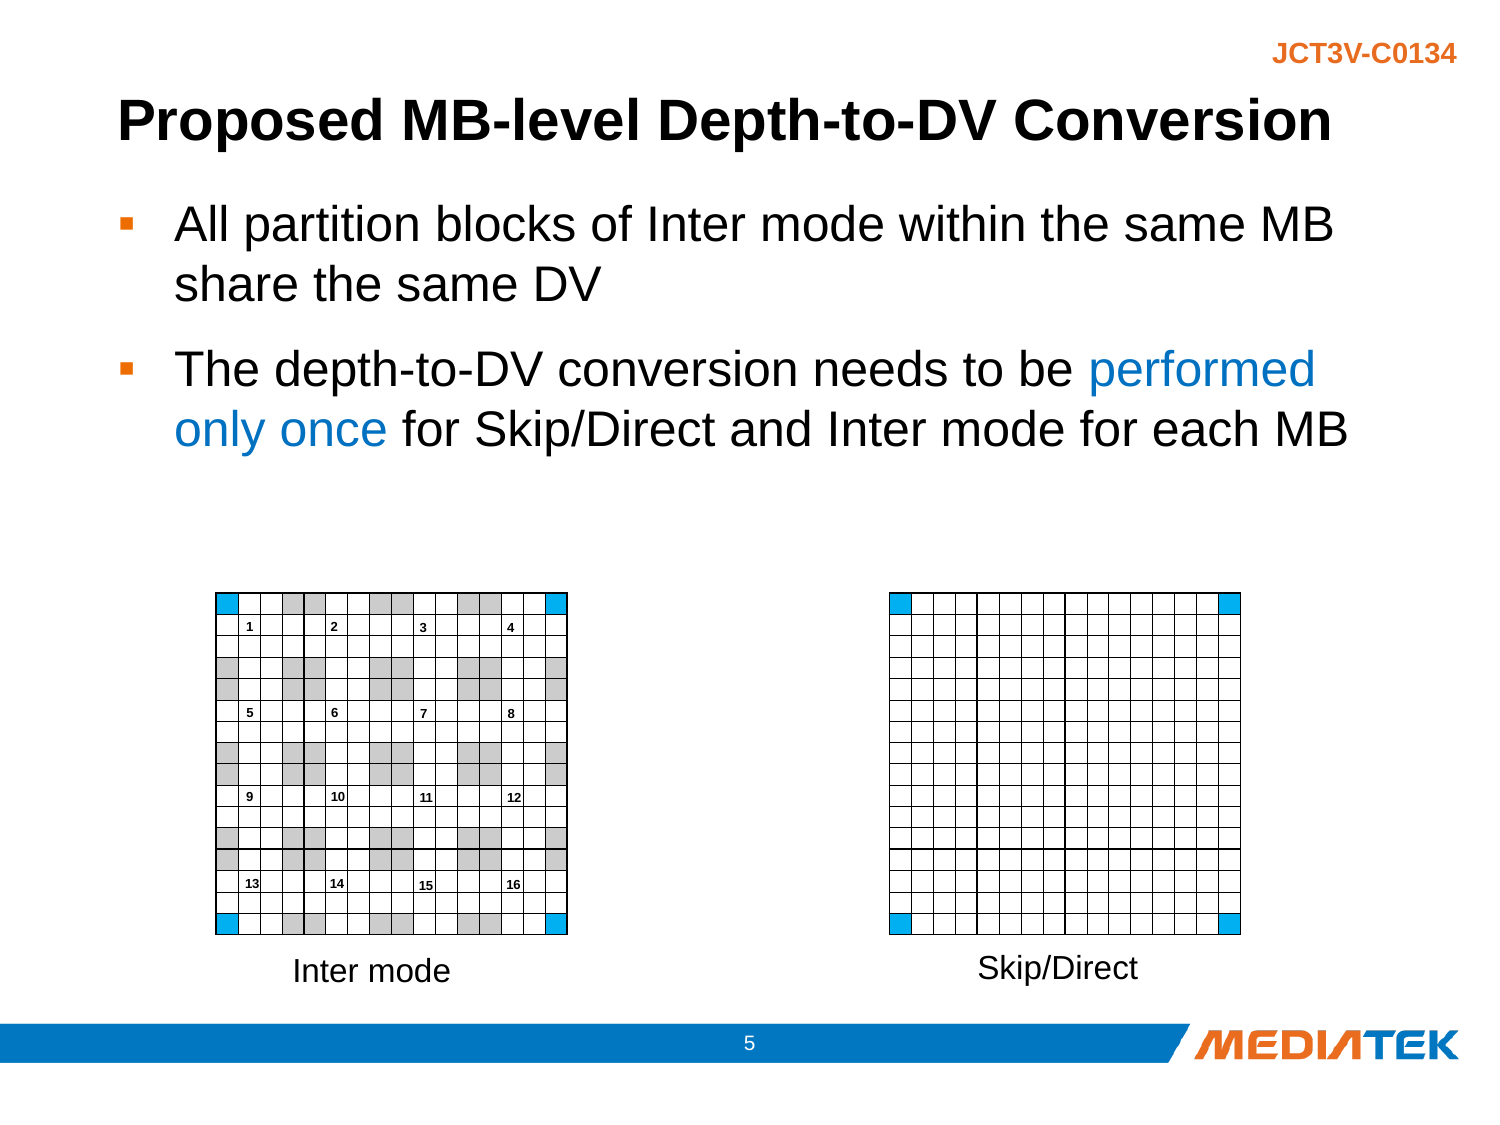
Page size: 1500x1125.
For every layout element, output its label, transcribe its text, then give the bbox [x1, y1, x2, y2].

slide_number 4 [711, 1022, 789, 1090]
text_box Skip/Direct [962, 948, 1247, 994]
picture [0, 1023, 711, 1063]
picture [882, 585, 1247, 941]
text_box Inter mode [277, 949, 561, 997]
picture [789, 1023, 1459, 1063]
list All partition blocks of Inter mode within the same MB share the same DV The depth-to-DV conversion needs to be performed only once for Skip/Direct and Inter mode for each MB [102, 184, 1425, 998]
picture [208, 585, 573, 941]
title Proposed MB-level Depth-to-DV Conversion [101, 62, 1425, 172]
